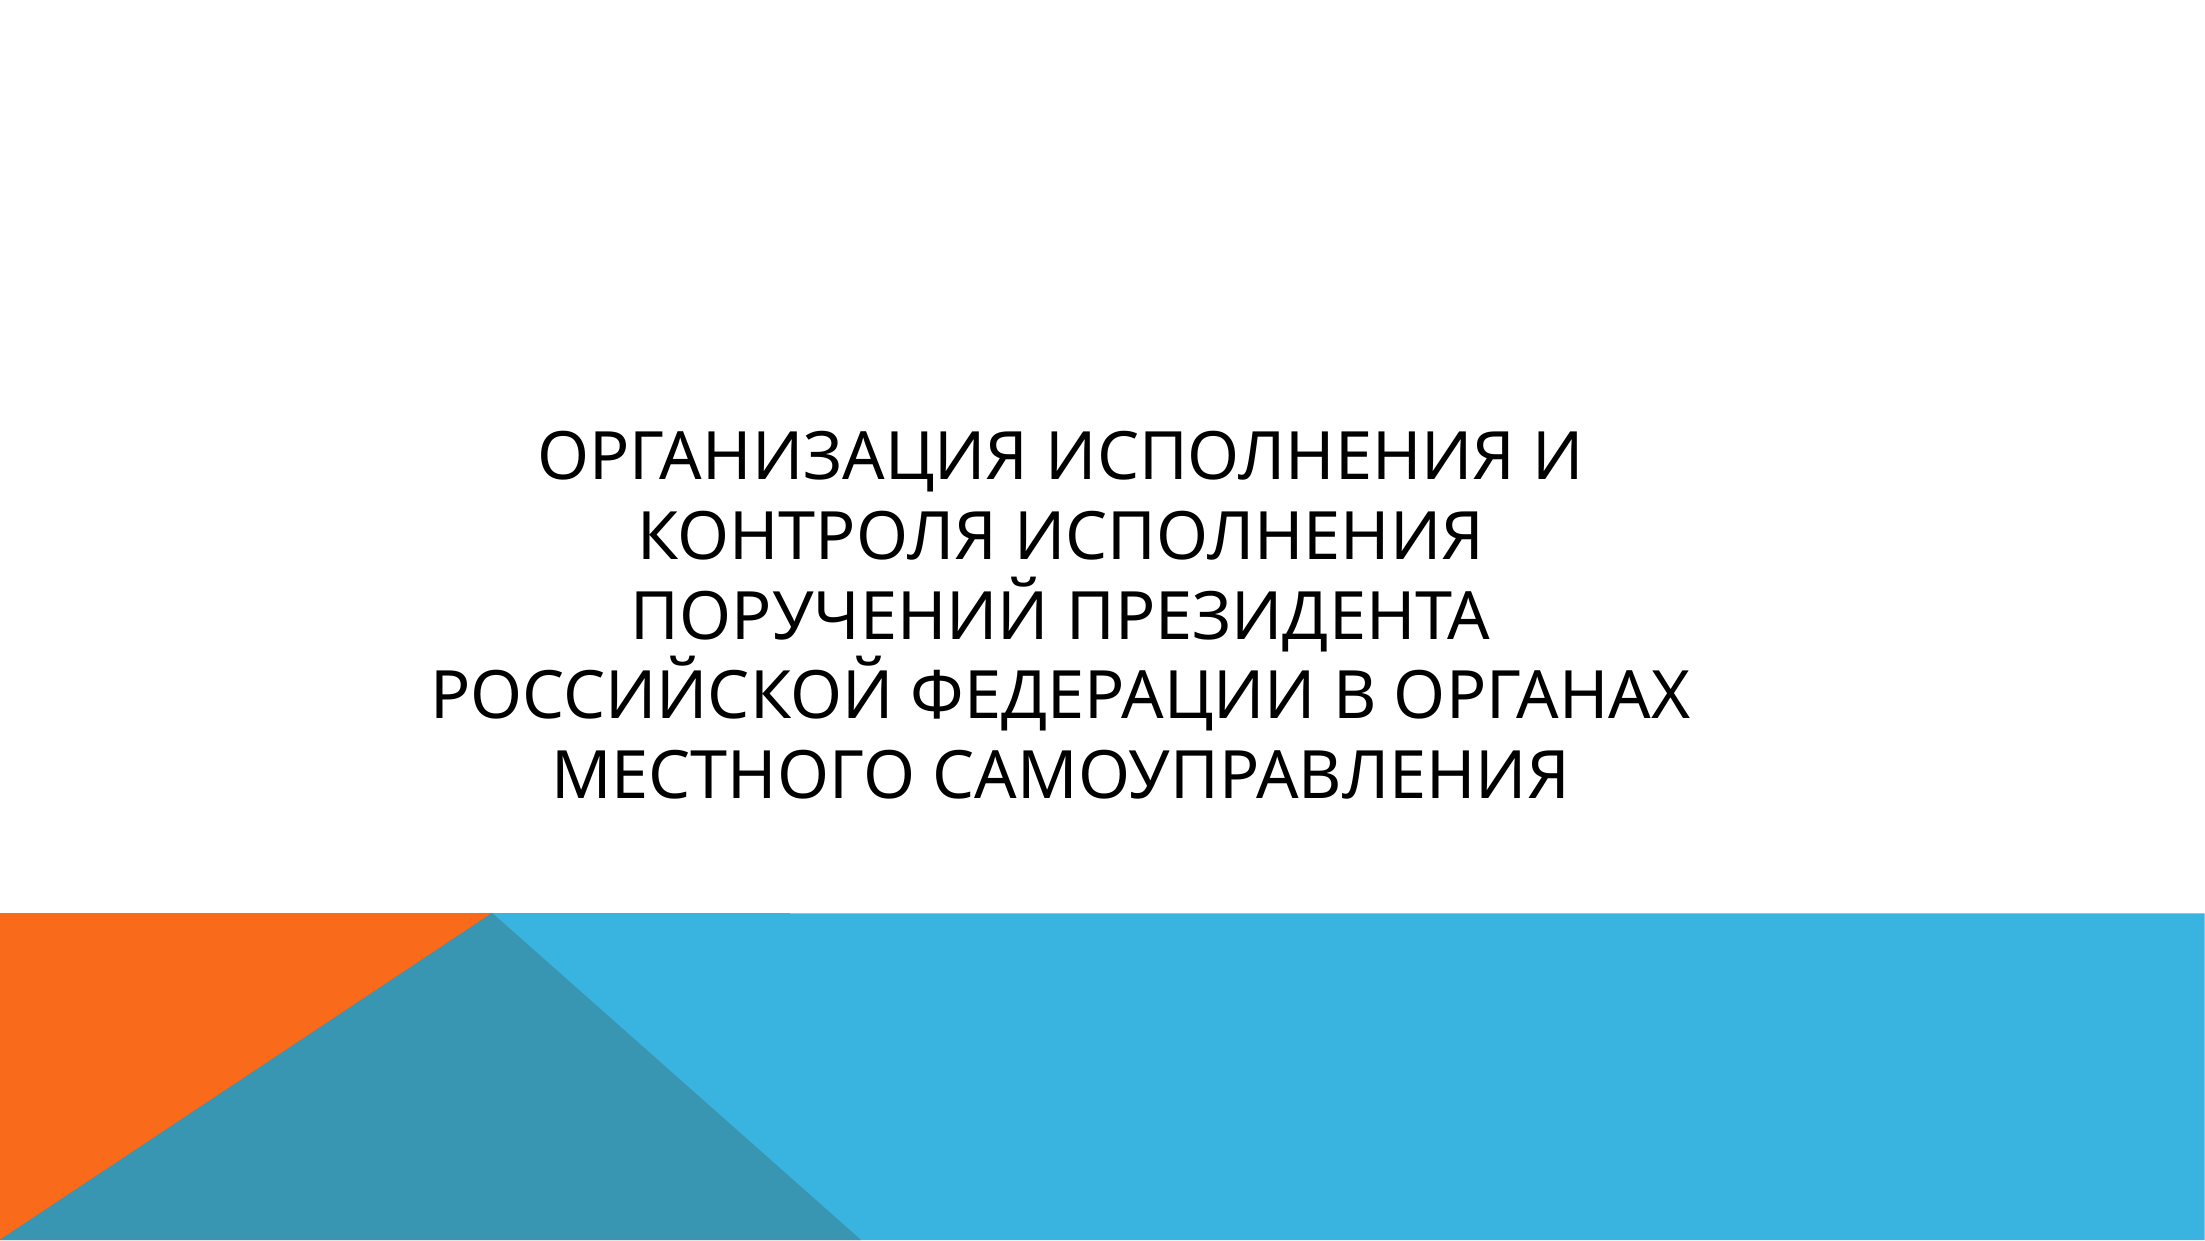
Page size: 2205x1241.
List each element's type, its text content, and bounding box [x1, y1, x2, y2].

text_box Организация исполнения и контроля исполнения поручений президента российской федерации в органах местного самоуправления [405, 454, 1717, 851]
